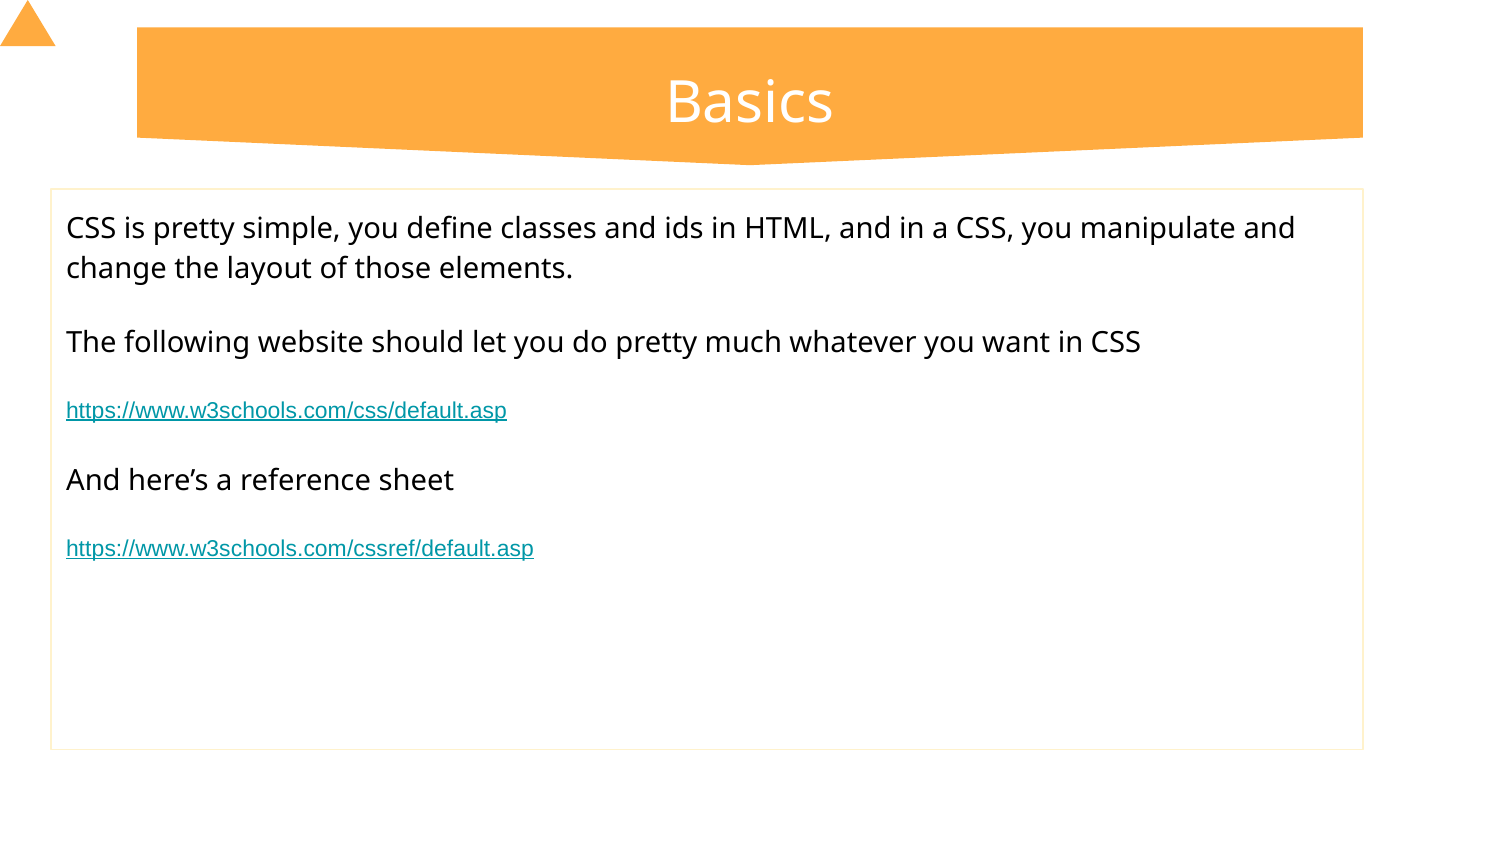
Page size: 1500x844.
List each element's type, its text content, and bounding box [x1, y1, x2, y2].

text_box [0, 0, 56, 47]
text_box [279, 144, 1221, 166]
title Basics [51, 49, 1449, 144]
text_box [137, 27, 1363, 49]
list CSS is pretty simple, you define classes and ids in HTML, and in a CSS, you manipulate and change the layout of those elements. The following website should let you do pretty much whatever you want in CSS https://www.w3schools.com/css/default.asp And here’s a reference sheet https://www.w3schools.com/cssref/default.asp [51, 189, 1363, 750]
